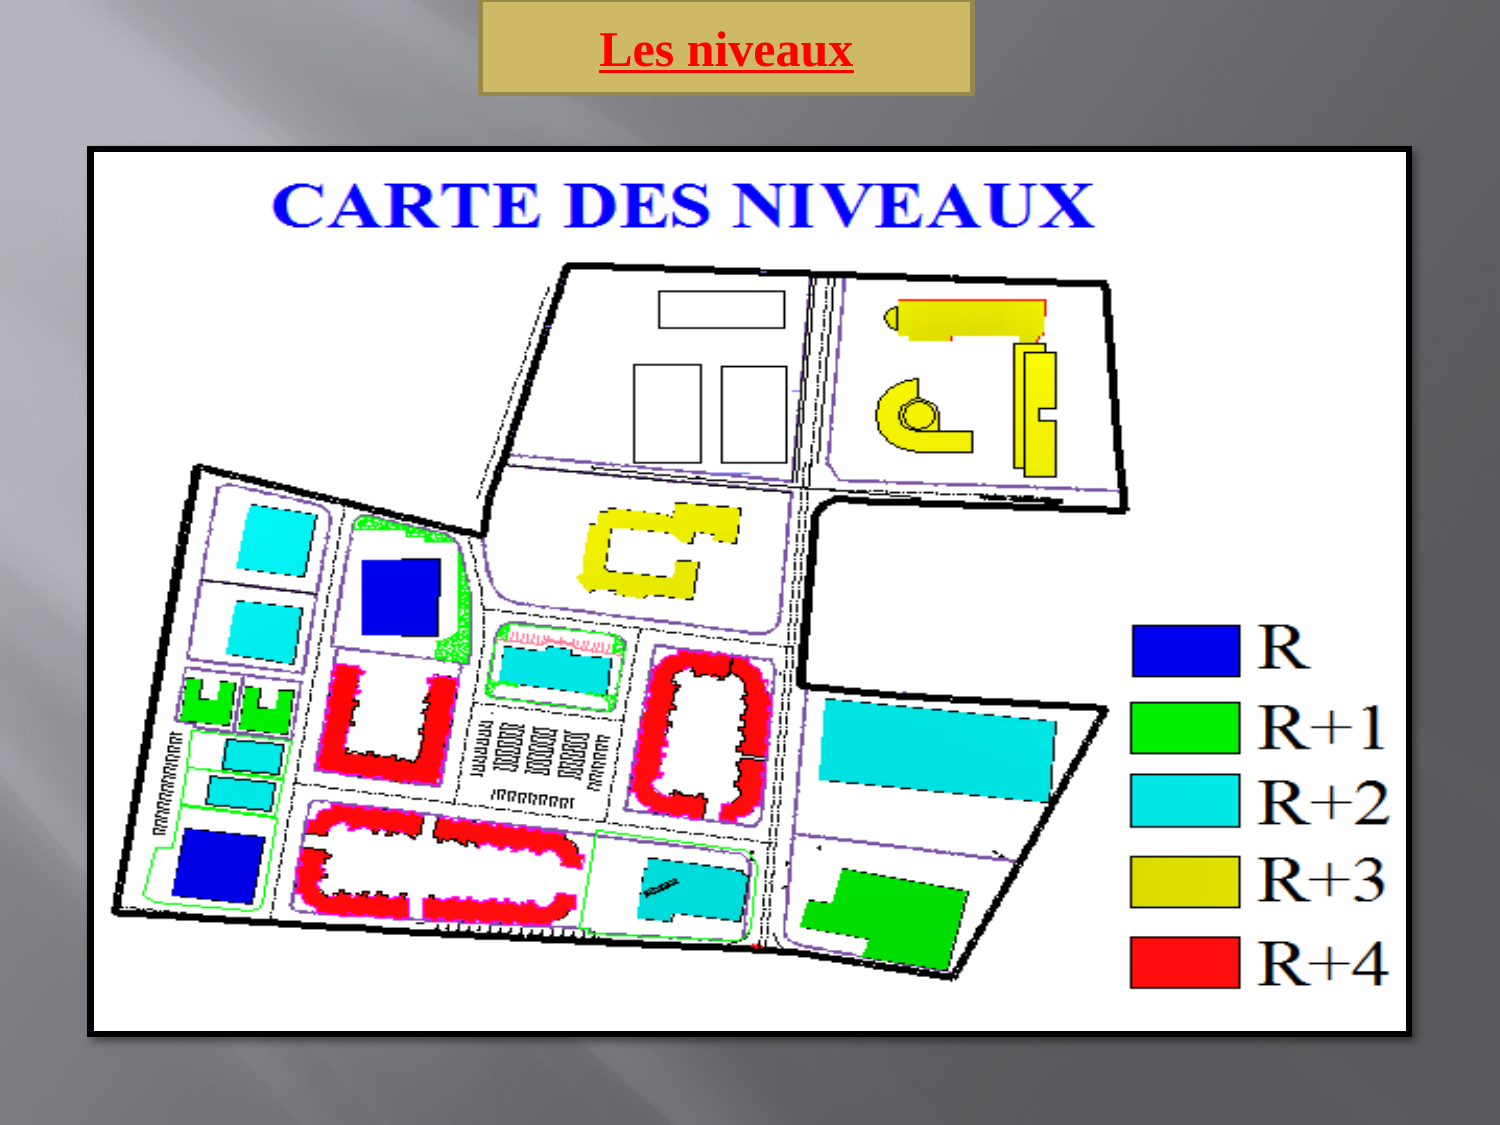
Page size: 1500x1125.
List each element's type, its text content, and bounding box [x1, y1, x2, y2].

text_box Les niveaux [478, 0, 975, 96]
picture [93, 152, 1407, 1032]
